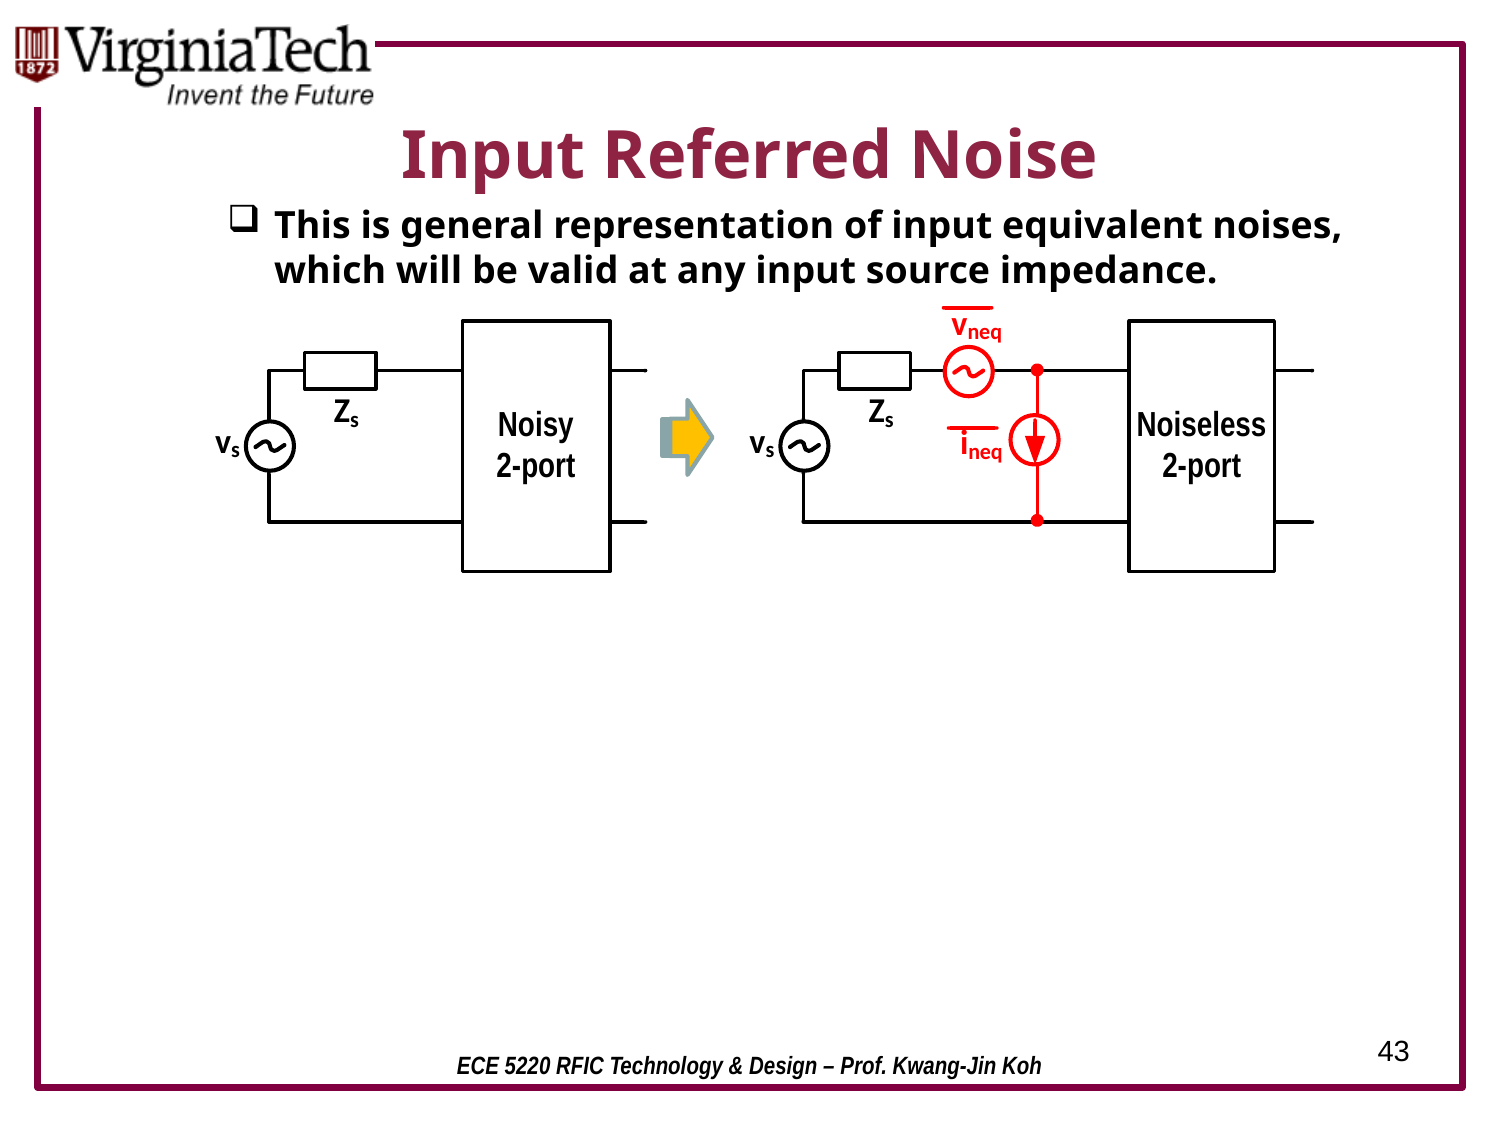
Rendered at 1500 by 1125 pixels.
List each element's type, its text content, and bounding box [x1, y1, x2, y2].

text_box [187, 299, 1320, 969]
picture [15, 24, 375, 107]
text_box This is general representation of input equivalent noises, which will be valid at any input source impedance. [212, 193, 1363, 299]
slide_number 43 [1074, 1024, 1425, 1103]
title Input Referred Noise [75, 104, 1425, 213]
